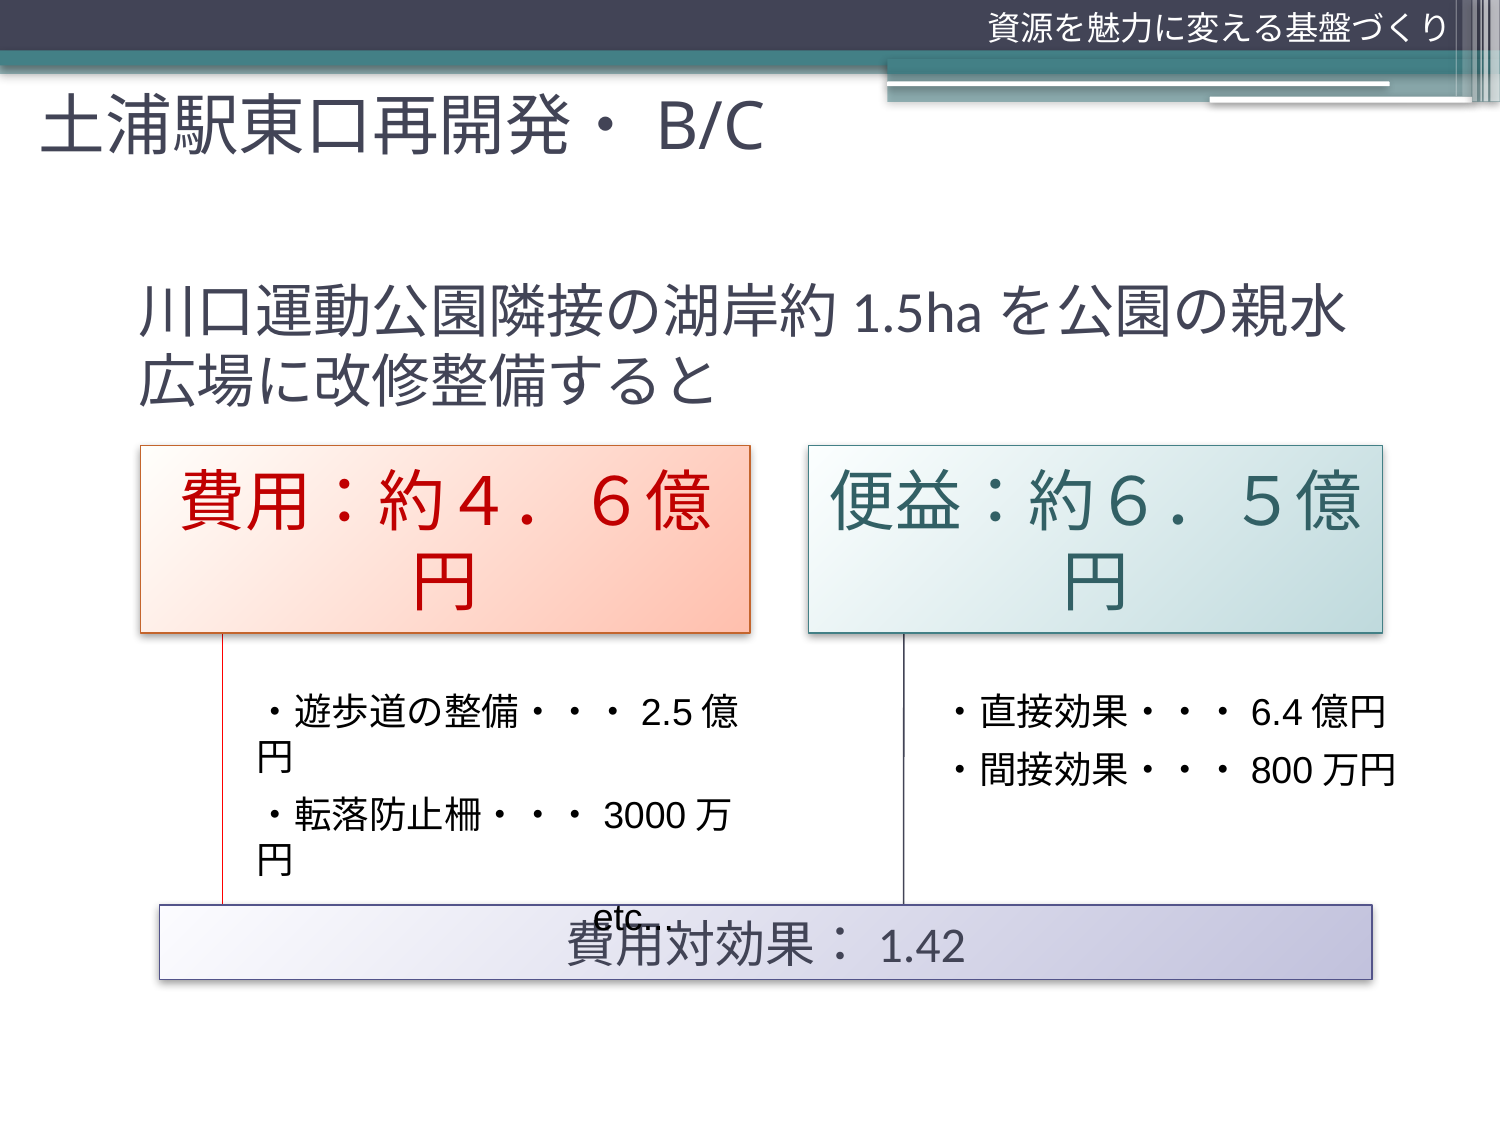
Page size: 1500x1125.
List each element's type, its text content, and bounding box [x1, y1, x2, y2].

text_box ・遊歩道の整備・・・2.5億円 ・転落防止柵・・・3000万円 etc... [242, 680, 762, 946]
text_box 便益：約６．５億円 [808, 445, 1383, 634]
title 土浦駅東口再開発・B/C [23, 70, 880, 177]
text_box 費用対効果：1.42 [159, 904, 1373, 980]
text_box ・直接効果・・・6.4億円 ・間接効果・・・800万円 [927, 680, 1447, 856]
text_box 費用：約４．６億円 [140, 445, 751, 634]
text_box 川口運動公園隣接の湖岸約1.5haを公園の親水広場に改修整備すると [123, 267, 1376, 422]
text_box 資源を魅力に変える基盤づくり [972, 0, 1475, 55]
